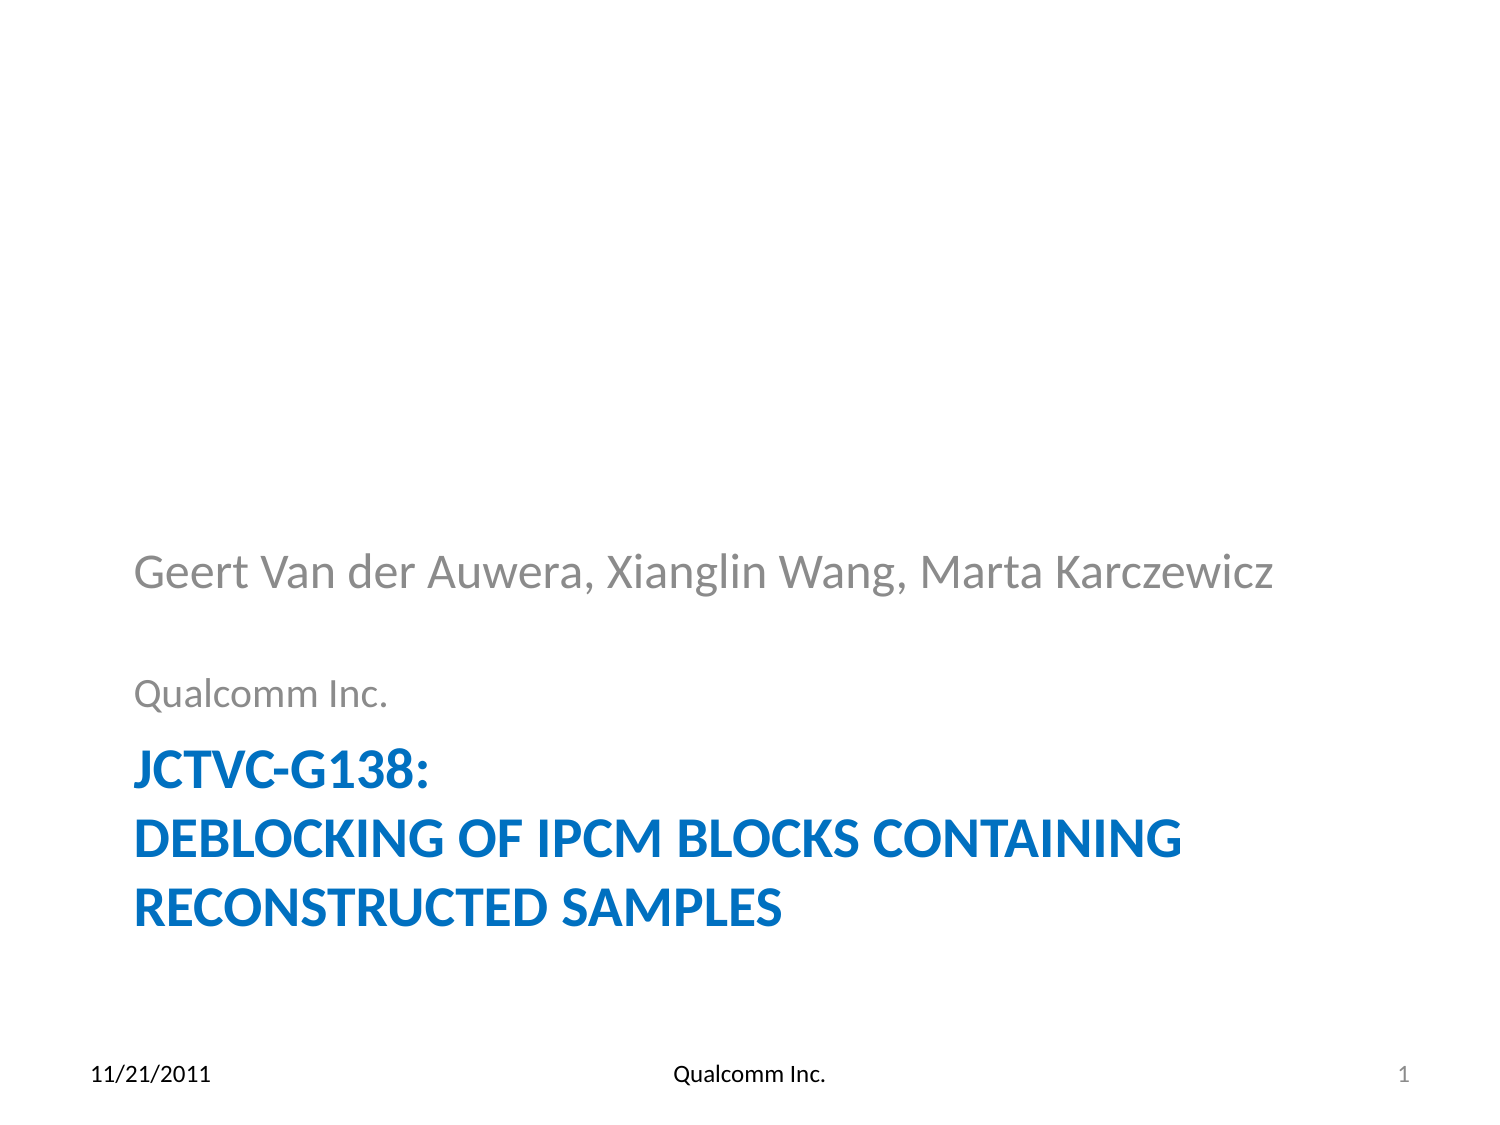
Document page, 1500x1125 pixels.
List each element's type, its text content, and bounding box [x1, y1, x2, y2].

footer Qualcomm Inc. [512, 1042, 988, 1103]
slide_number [75, 1042, 425, 1103]
title JCTVC-G138: Deblocking of IPCM Blocks Containing Reconstructed Samples [118, 723, 1394, 947]
slide_number 1 [1074, 1042, 1425, 1103]
list Geert Van der Auwera, Xianglin Wang, Marta Karczewicz Qualcomm Inc. [118, 476, 1394, 723]
